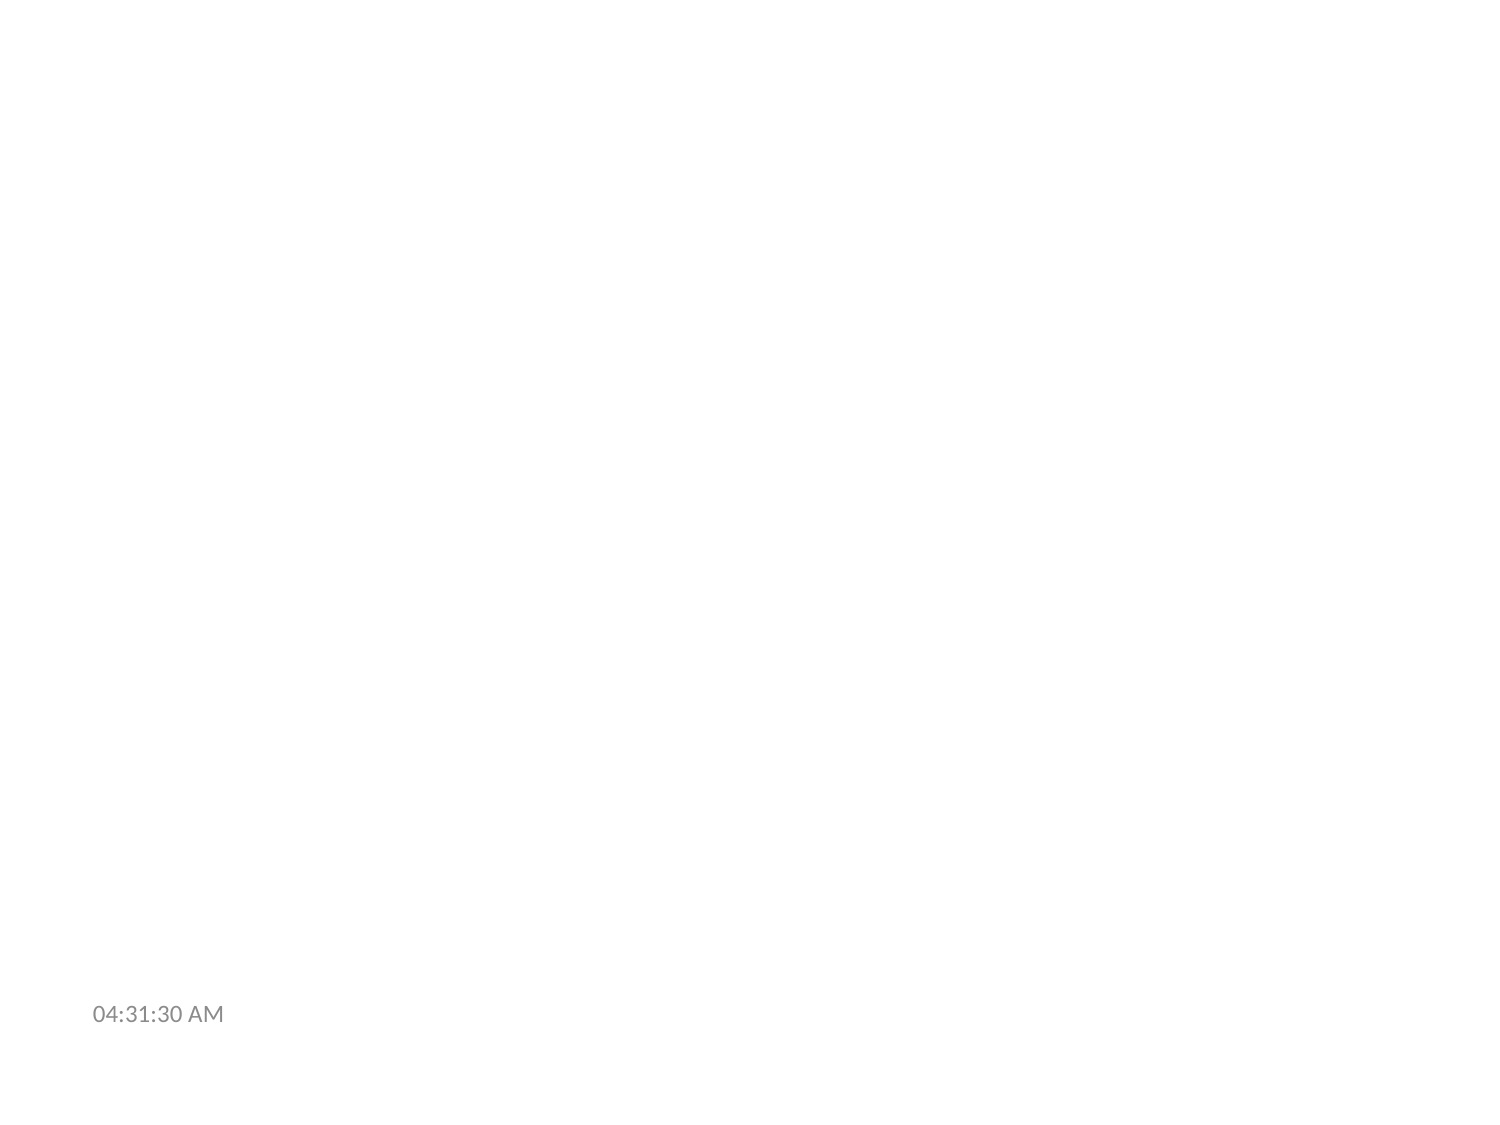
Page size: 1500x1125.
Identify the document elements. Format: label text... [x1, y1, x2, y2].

text_box 3:35:09 PM [77, 982, 428, 1043]
